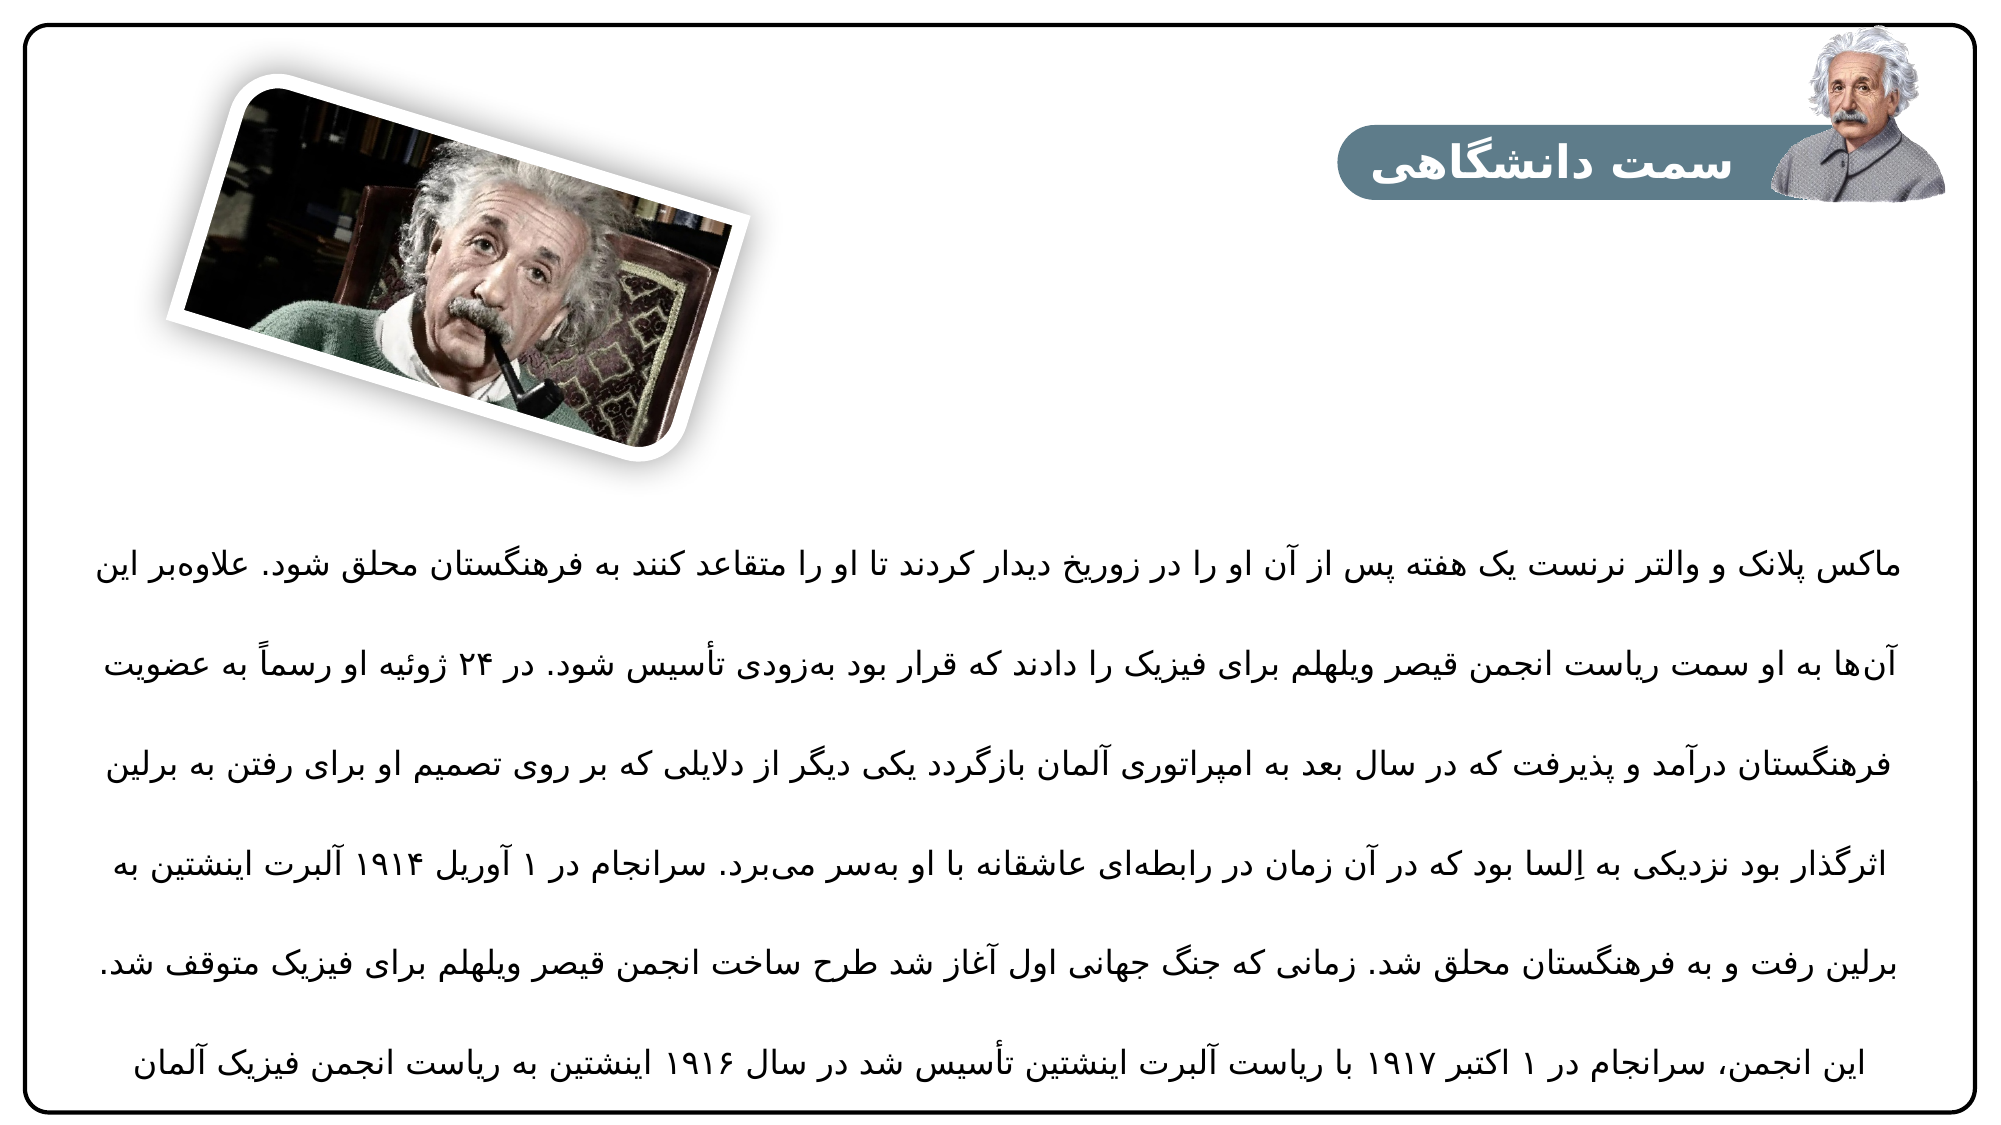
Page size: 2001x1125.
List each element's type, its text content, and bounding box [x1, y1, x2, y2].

list ماکس پلانک و والتر نرنست یک هفته پس از آن او را در زوریخ دیدار کردند تا او را متقاعد کنند به فرهنگستان محلق شود. علاوه‌بر این آن‌ها به او سمت ریاست انجمن قیصر ویلهلم برای فیزیک را دادند که قرار بود به‌زودی تأسیس شود. در ۲۴ ژوئیه او رسماً به عضویت فرهنگستان درآمد و پذیرفت که در سال بعد به امپراتوری آلمان بازگردد یکی دیگر از دلایلی که بر روی تصمیم او برای رفتن به برلین اثرگذار بود نزدیکی به اِلسا بود که در آن زمان در رابطه‌ای عاشقانه با او به‌سر می‌برد. سرانجام در ۱ آوریل ۱۹۱۴ آلبرت اینشتین به برلین رفت و به فرهنگستان محلق شد. زمانی که جنگ جهانی اول آغاز شد طرح ساخت انجمن قیصر ویلهلم برای فیزیک متوقف شد. این انجمن، سرانجام در ۱ اکتبر ۱۹۱۷ با ریاست آلبرت اینشتین تأسیس شد در سال ۱۹۱۶ اینشتین به ریاست انجمن فیزیک آلمان انتخاب شد و به‌مدت دو سال در آن سمت باقی ماند. [75, 474, 1925, 1050]
picture [191, 89, 728, 446]
picture [1761, 14, 1954, 213]
text_box سمت دانشگاهی [1337, 125, 1750, 202]
